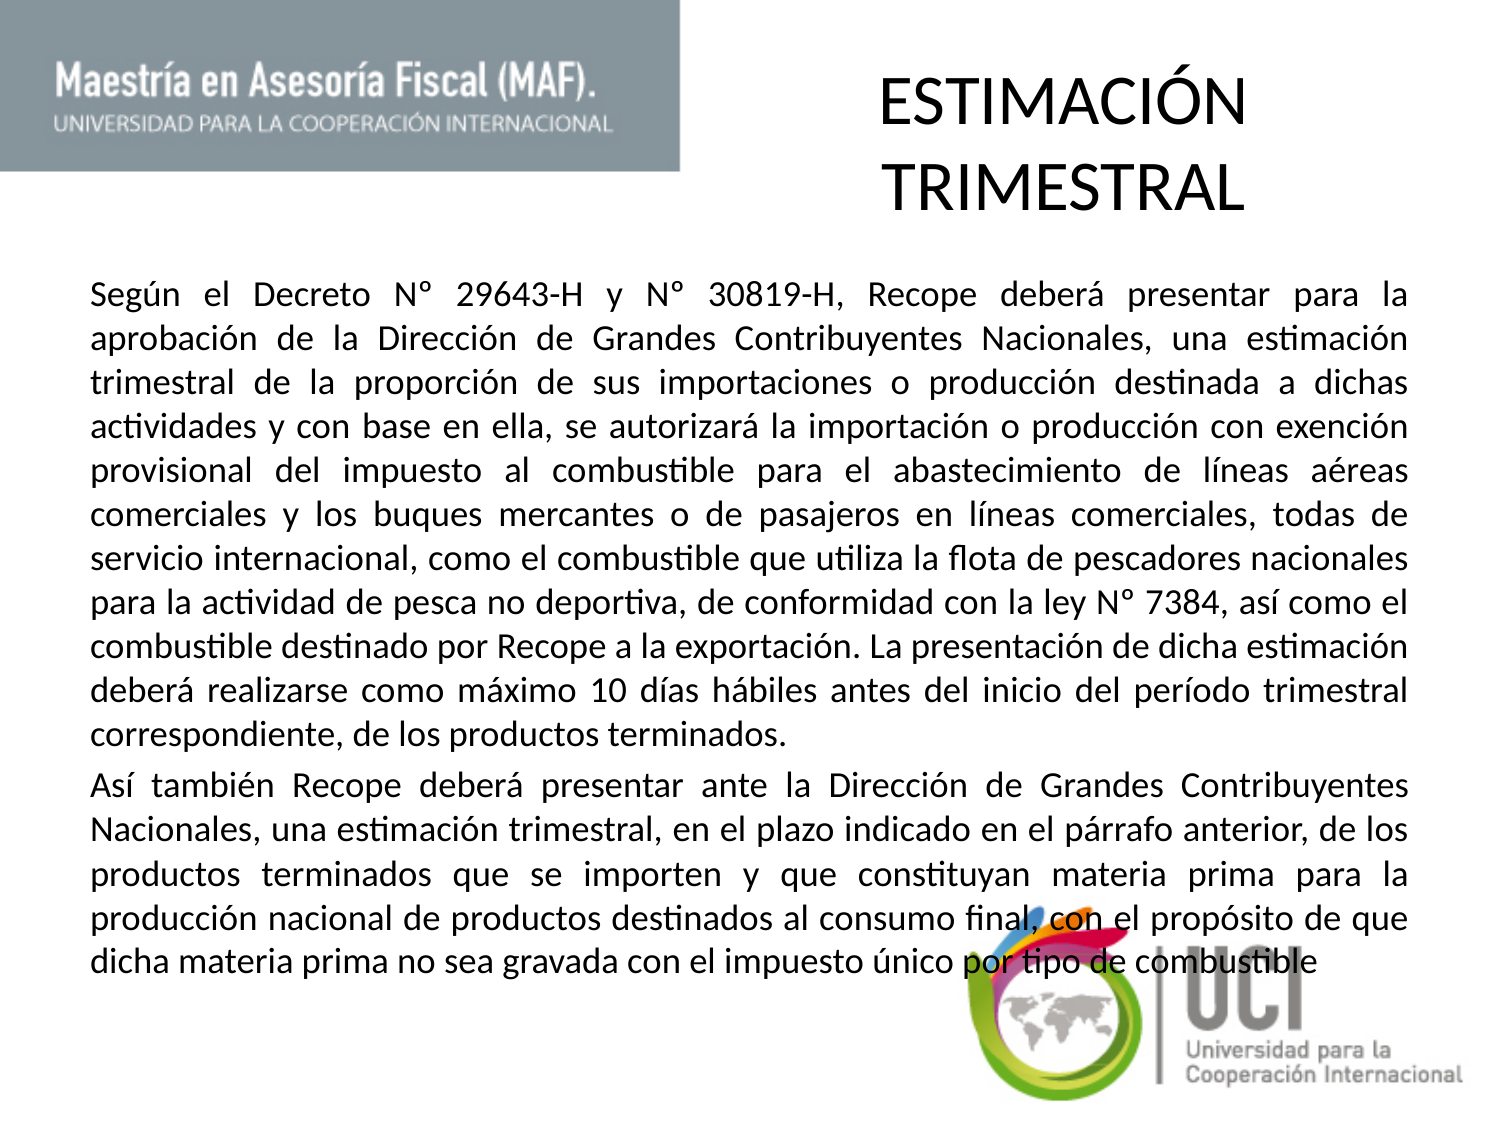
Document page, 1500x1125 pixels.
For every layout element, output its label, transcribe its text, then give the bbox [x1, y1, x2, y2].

list Según el Decreto Nº 29643-H y Nº 30819-H, Recope deberá presentar para la aprobación de la Dirección de Grandes Contribuyentes Nacionales, una estimación trimestral de la proporción de sus importaciones o producción destinada a dichas actividades y con base en ella, se autorizará la importación o producción con exención provisional del impuesto al combustible para el abastecimiento de líneas aéreas comerciales y los buques mercantes o de pasajeros en líneas comerciales, todas de servicio internacional, como el combustible que utiliza la flota de pescadores nacionales para la actividad de pesca no deportiva, de conformidad con la ley Nº 7384, así como el combustible destinado por Recope a la exportación. La presentación de dicha estimación deberá realizarse como máximo 10 días hábiles antes del inicio del período trimestral correspondiente, de los productos terminados. Así también Recope deberá presentar ante la Dirección de Grandes Contribuyentes Nacionales, una estimación trimestral, en el plazo indicado en el párrafo anterior, de los productos terminados que se importen y que constituyan materia prima para la producción nacional de productos destinados al consumo final, con el propósito de que dicha materia prima no sea gravada con el impuesto único por tipo de combustible [75, 262, 1425, 1005]
picture [0, 0, 1500, 1125]
title ESTIMACIÓN TRIMESTRAL [702, 45, 1425, 233]
